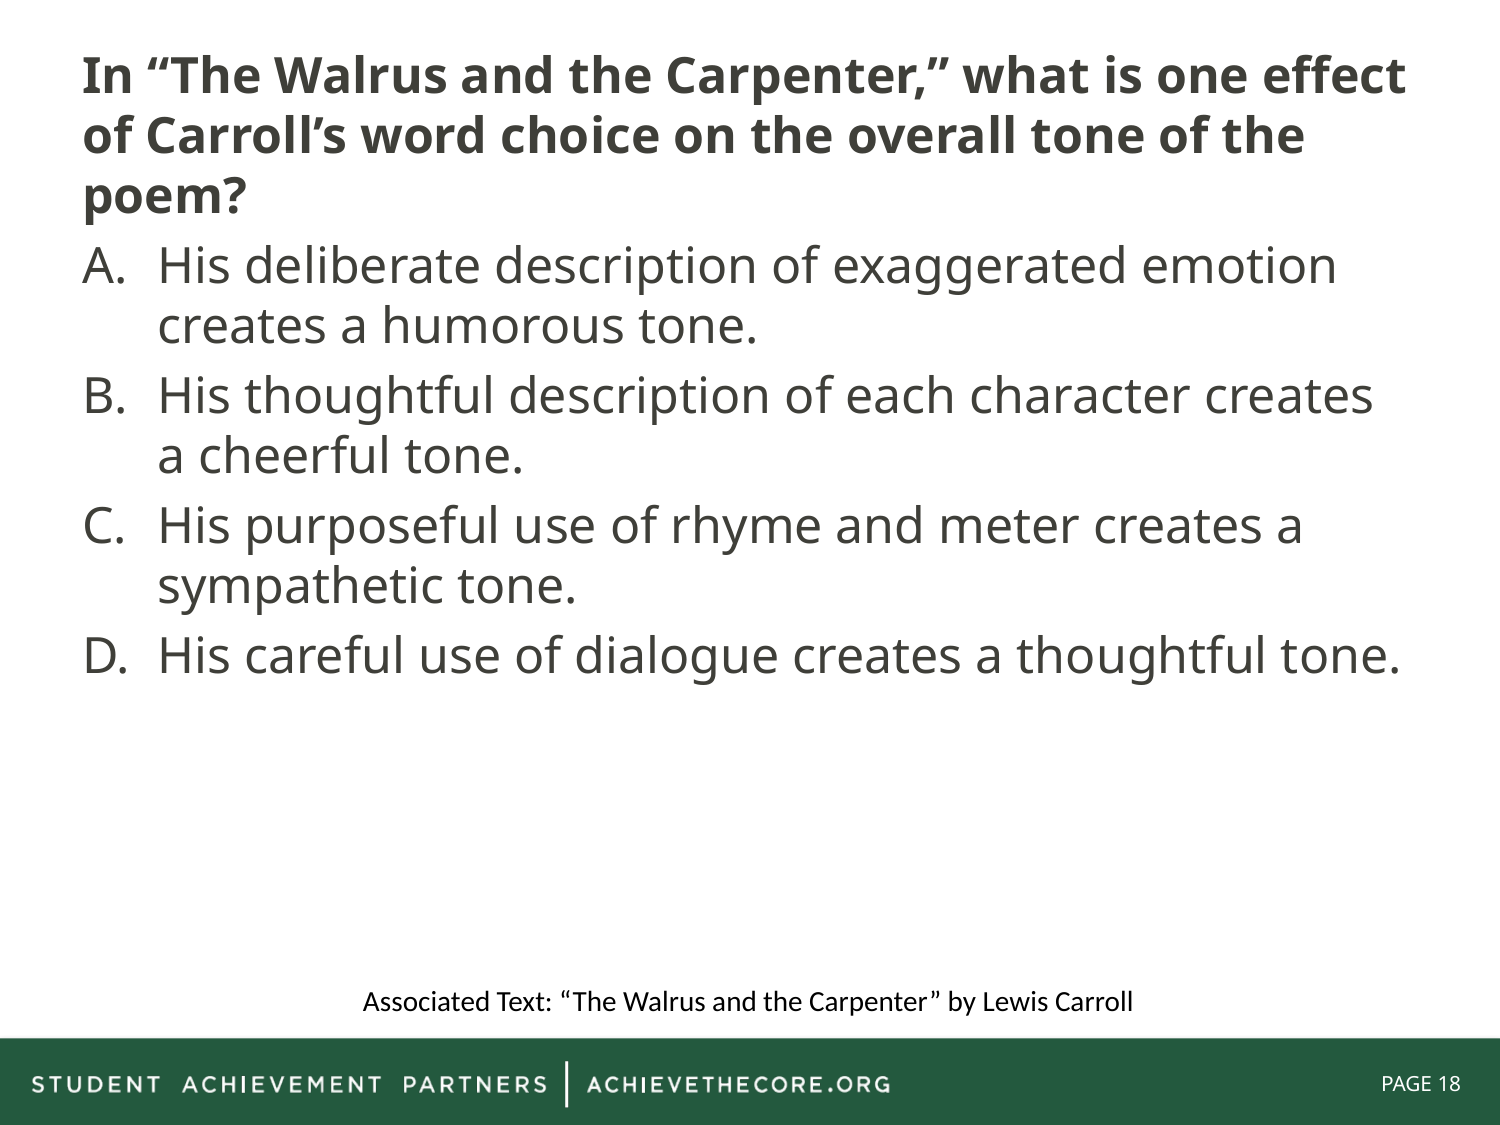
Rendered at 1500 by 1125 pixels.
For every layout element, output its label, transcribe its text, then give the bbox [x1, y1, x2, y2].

list In “The Walrus and the Carpenter,” what is one effect of Carroll’s word choice on the overall tone of the poem? His deliberate description of exaggerated emotion creates a humorous tone. His thoughtful description of each character creates a cheerful tone. His purposeful use of rhyme and meter creates a sympathetic tone. His careful use of dialogue creates a thoughtful tone. [67, 35, 1431, 974]
text_box Associated Text: “The Walrus and the Carpenter” by Lewis Carroll [67, 974, 1431, 1025]
